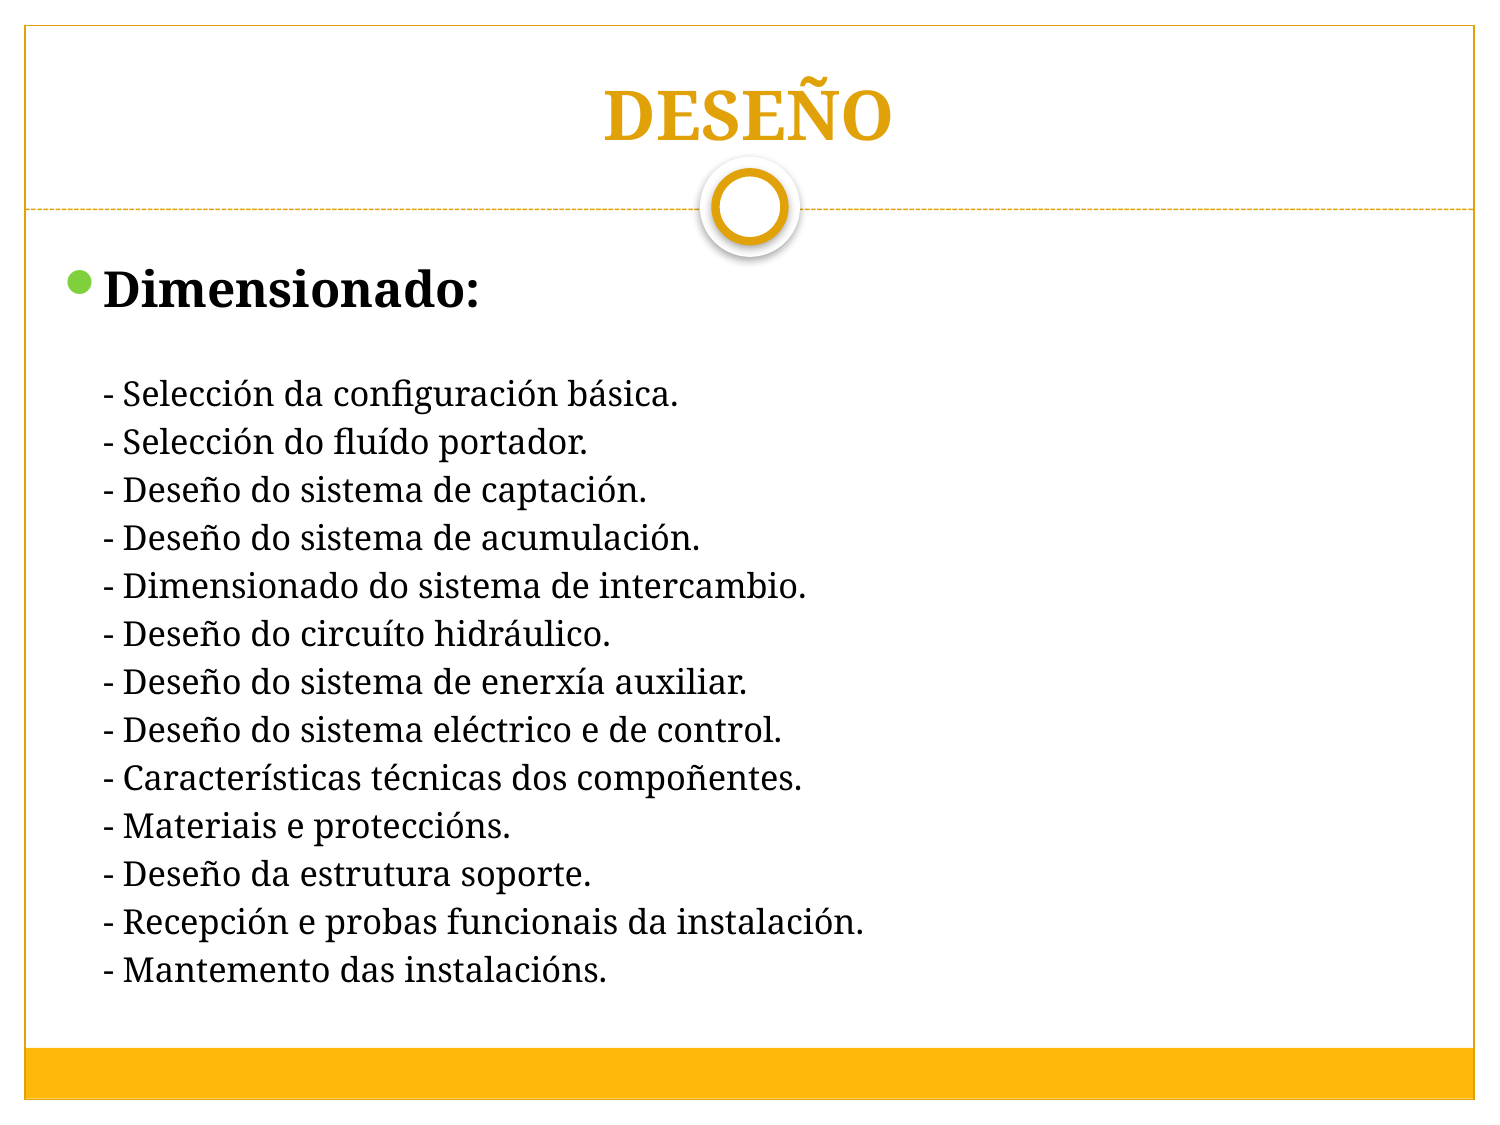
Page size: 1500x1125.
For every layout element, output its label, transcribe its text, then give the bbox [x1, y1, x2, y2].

list Dimensionado: - Selección da configuración básica. - Selección do fluído portador. - Deseño do sistema de captación. - Deseño do sistema de acumulación. - Dimensionado do sistema de intercambio. - Deseño do circuíto hidráulico. - Deseño do sistema de enerxía auxiliar. - Deseño do sistema eléctrico e de control. - Características técnicas dos compoñentes. - Materiais e proteccións. - Deseño da estrutura soporte. - Recepción e probas funcionais da instalación. - Mantemento das instalacións. [49, 250, 1445, 1001]
title DESEÑO [49, 37, 1450, 162]
